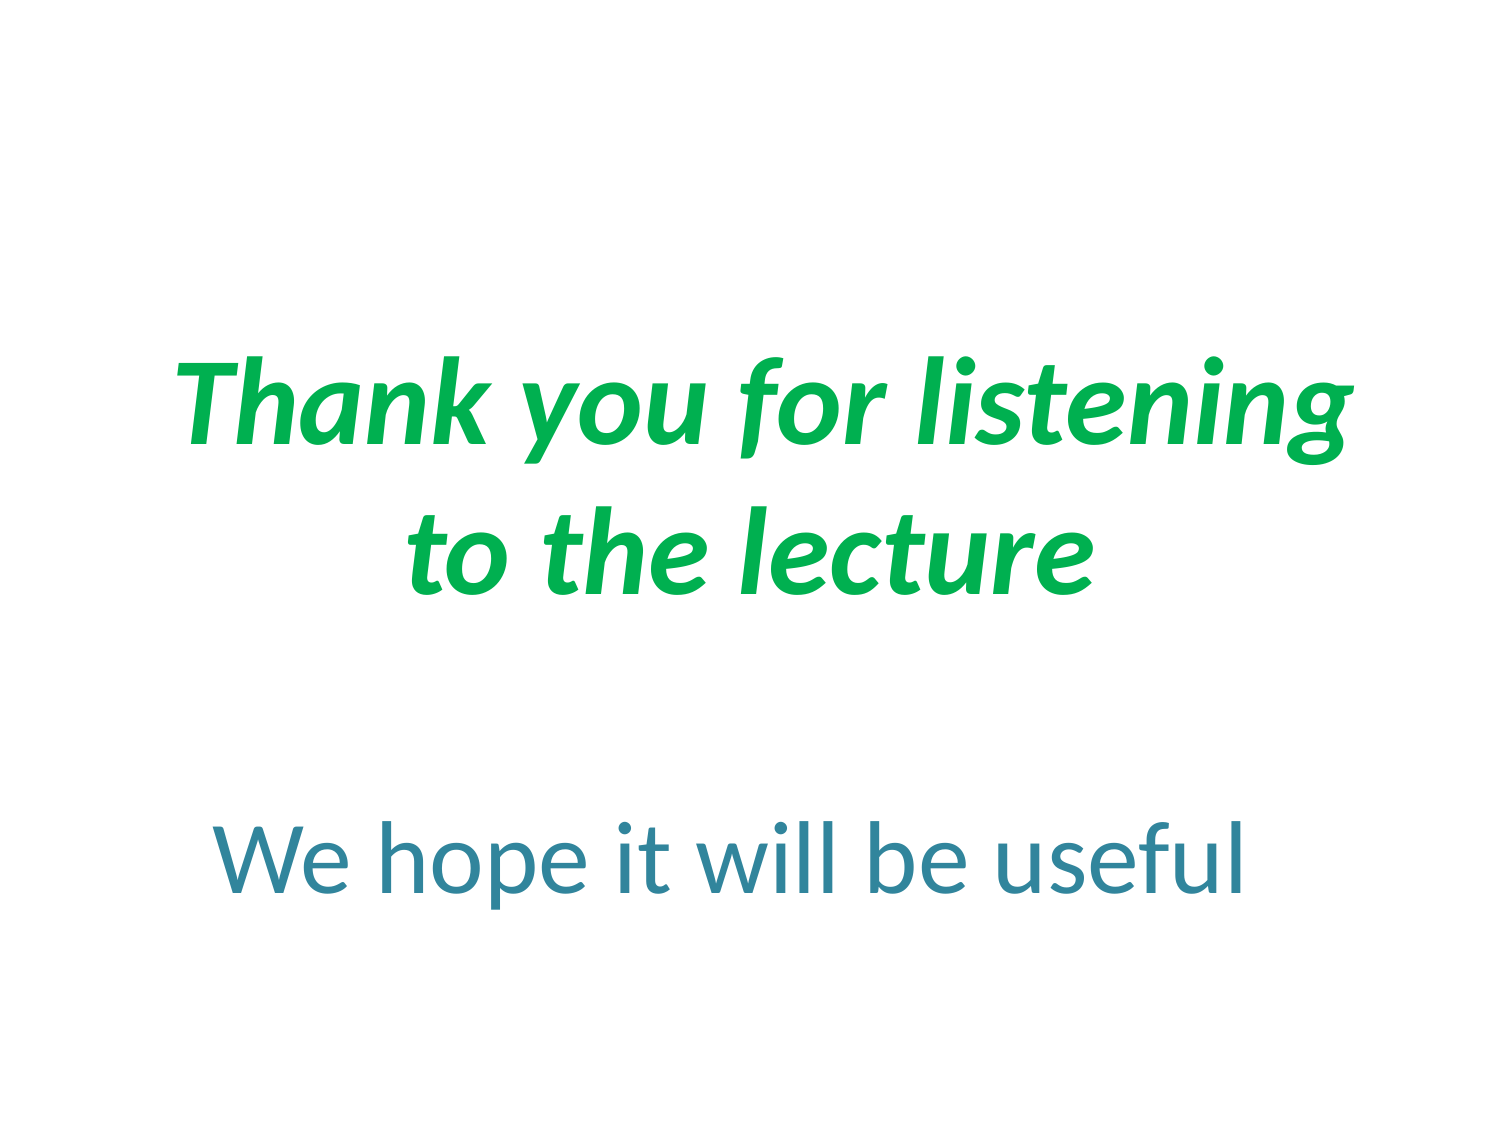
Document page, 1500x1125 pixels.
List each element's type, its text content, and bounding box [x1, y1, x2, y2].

subtitle We hope it will be useful [187, 637, 1275, 1050]
title Thank you for listening to the lecture [112, 349, 1388, 591]
